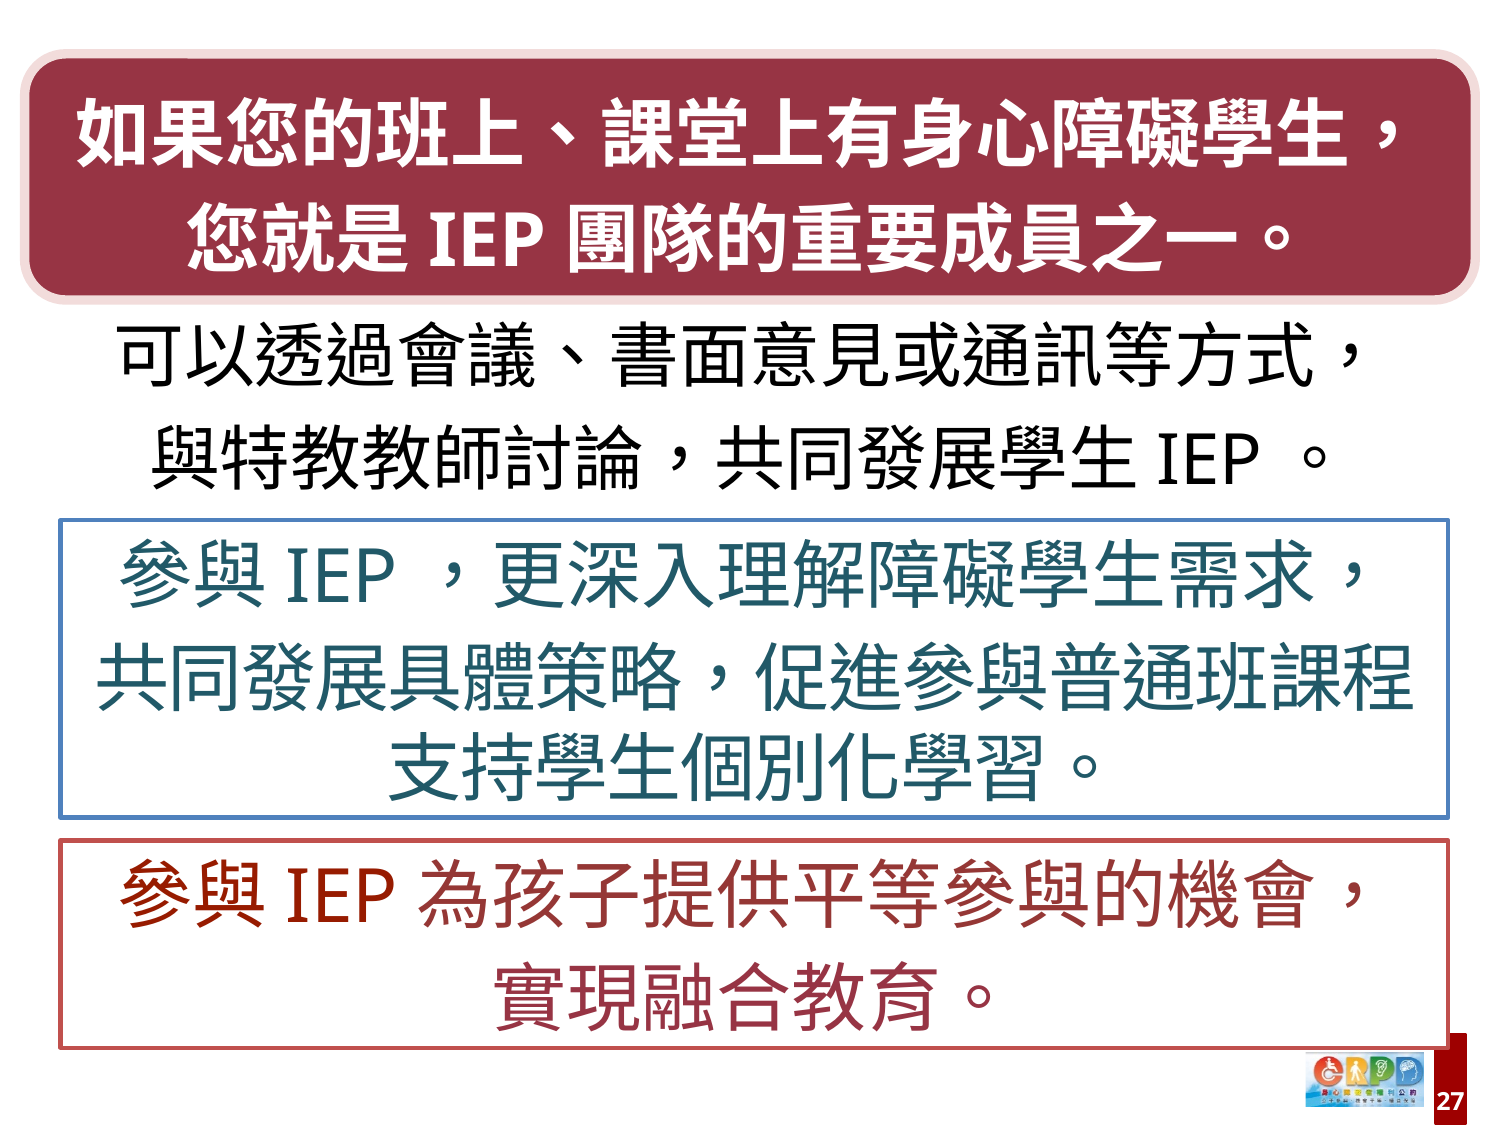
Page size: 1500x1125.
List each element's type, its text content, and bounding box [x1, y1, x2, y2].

text_box 如果您的班上、課堂上有身心障礙學生，您就是IEP團隊的重要成員之一。 [22, 51, 1478, 303]
text_box 參與IEP為孩子提供平等參與的機會， 實現融合教育。 [58, 838, 1450, 1050]
text_box 參與IEP，更深入理解障礙學生需求， 共同發展具體策略，促進參與普通班課程支持學生個別化學習。 [58, 518, 1450, 820]
picture [1305, 1052, 1424, 1107]
text_box 可以透過會議、書面意見或通訊等方式， 與特教教師討論，共同發展學生IEP。 [51, 325, 1449, 494]
slide_number 27 [1416, 1076, 1485, 1125]
